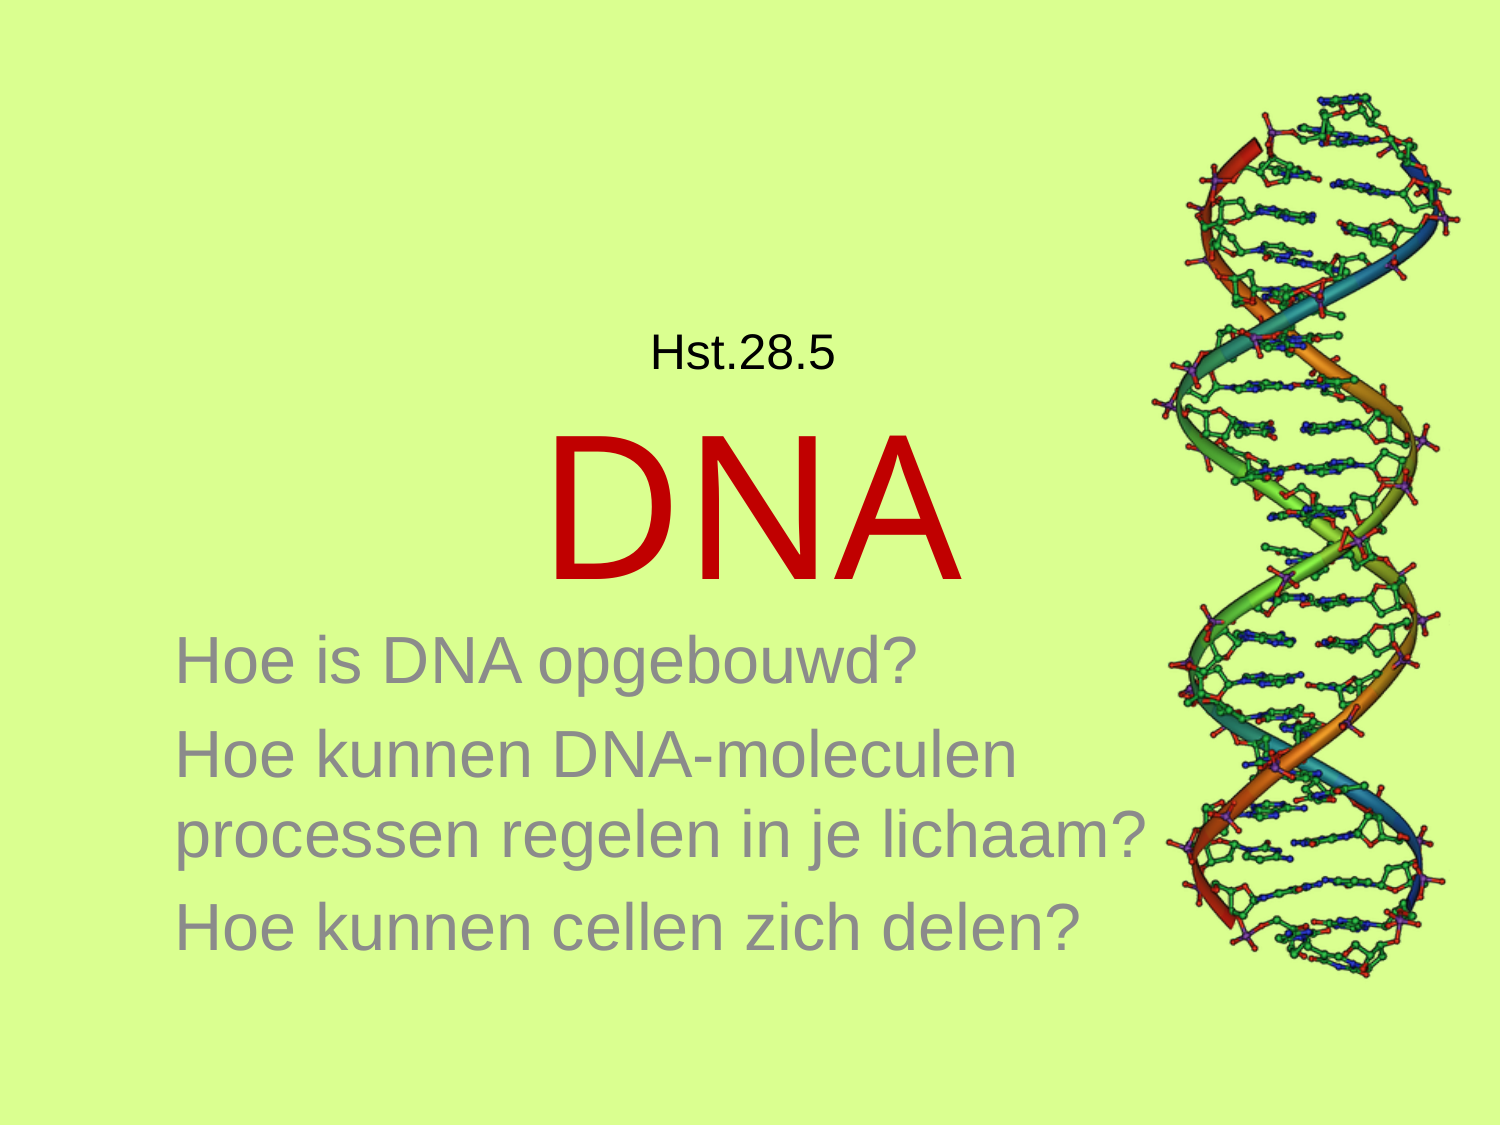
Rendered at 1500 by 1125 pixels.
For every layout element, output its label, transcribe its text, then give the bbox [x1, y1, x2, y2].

subtitle Hoe is DNA opgebouwd? Hoe kunnen DNA-moleculen processen regelen in je lichaam? Hoe kunnen cellen zich delen? [159, 609, 1148, 988]
picture [1151, 89, 1466, 984]
title Hst.28.5 DNA [112, 349, 1146, 591]
